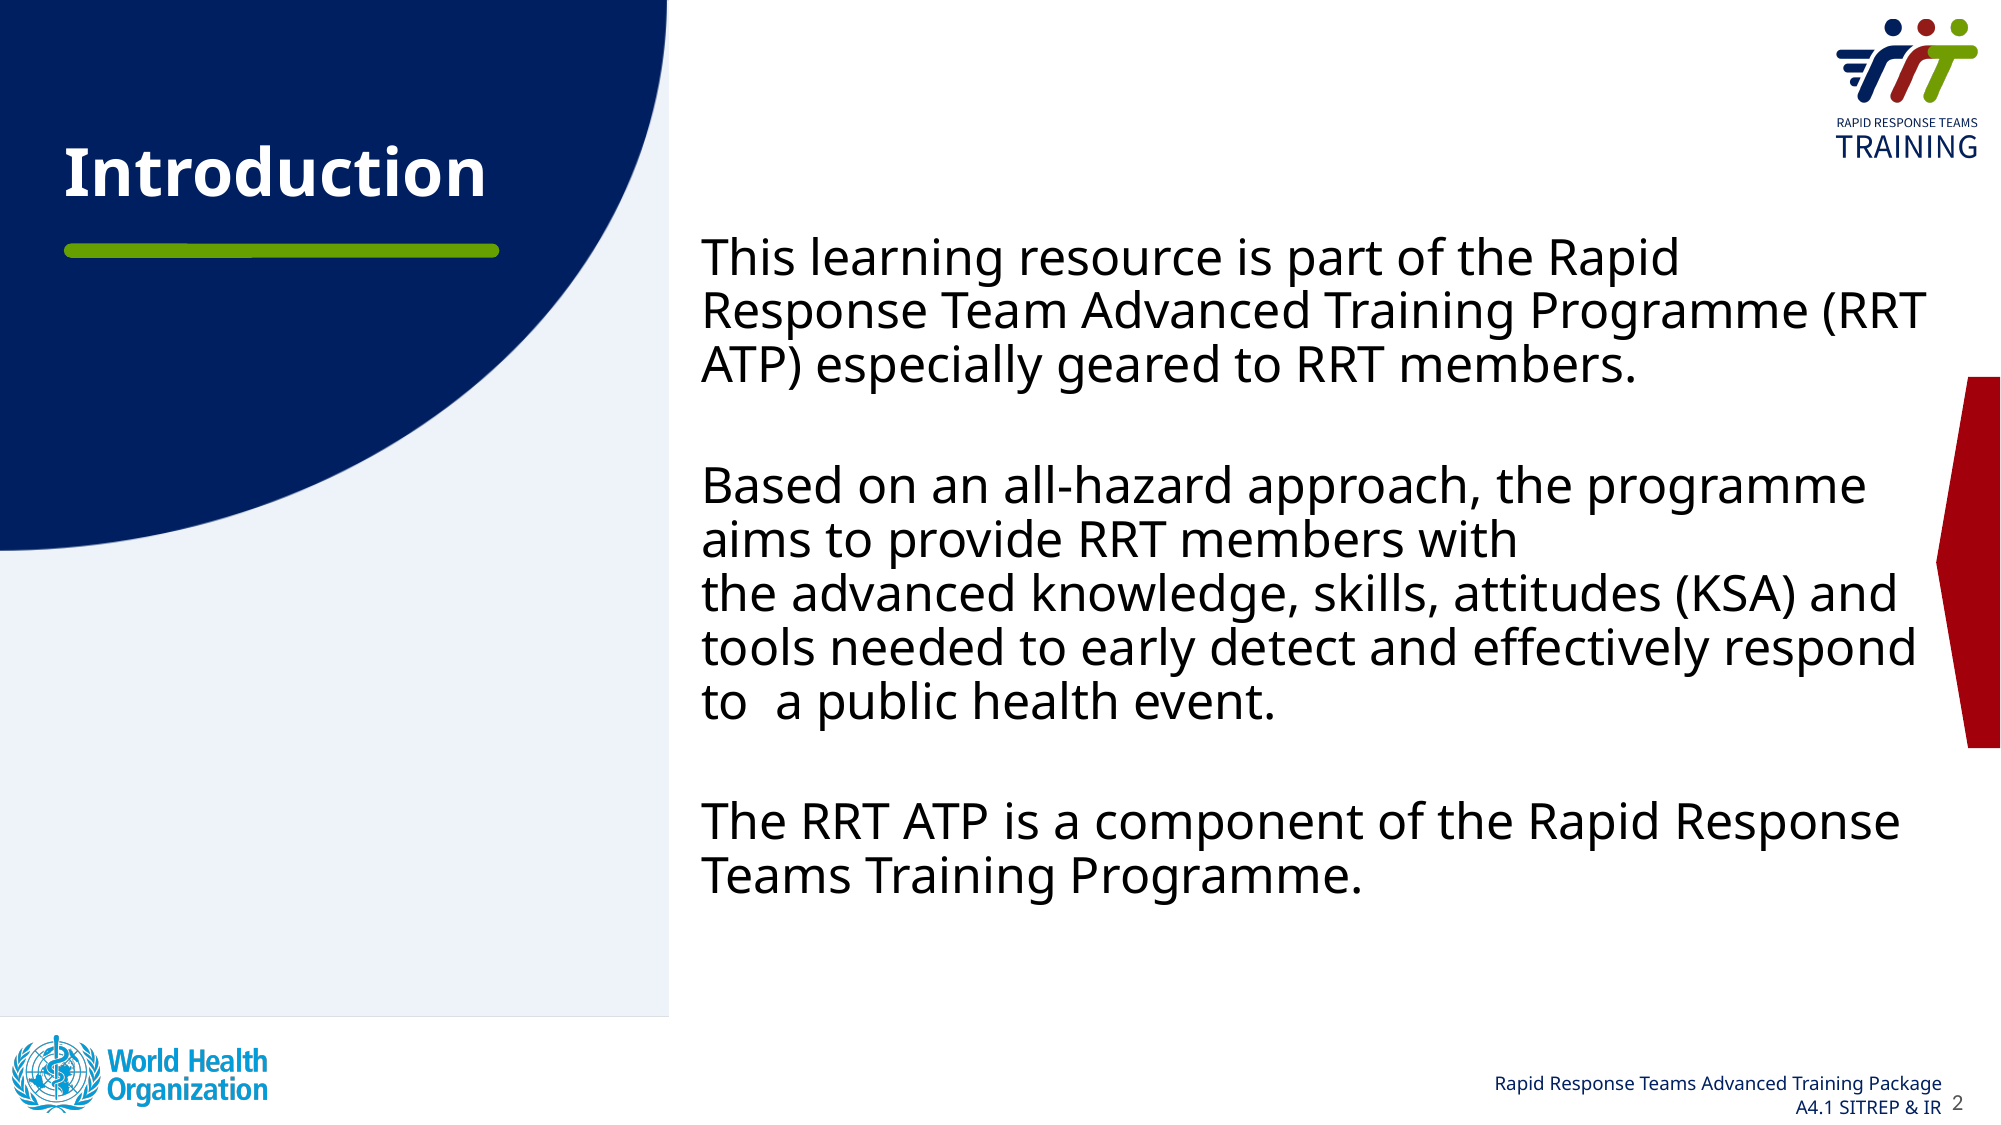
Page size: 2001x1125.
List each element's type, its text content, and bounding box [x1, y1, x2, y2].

picture [1835, 19, 1978, 167]
picture [0, 0, 669, 1018]
picture [12, 1035, 267, 1113]
list This learning resource is part of the Rapid Response Team Advanced Training Programme (RRT ATP) especially geared to RRT members. Based on an all-hazard approach, the programme aims to provide RRT members with the advanced knowledge, skills, attitudes (KSA) and tools needed to early detect and effectively respond to a public health event. The RRT ATP is a component of the Rapid Response Teams Training Programme. [700, 231, 1937, 1049]
picture [58, 1050, 64, 1058]
picture [12, 1083, 48, 1113]
slide_number 2 [1882, 1049, 1916, 1092]
title Introduction [64, 138, 601, 457]
